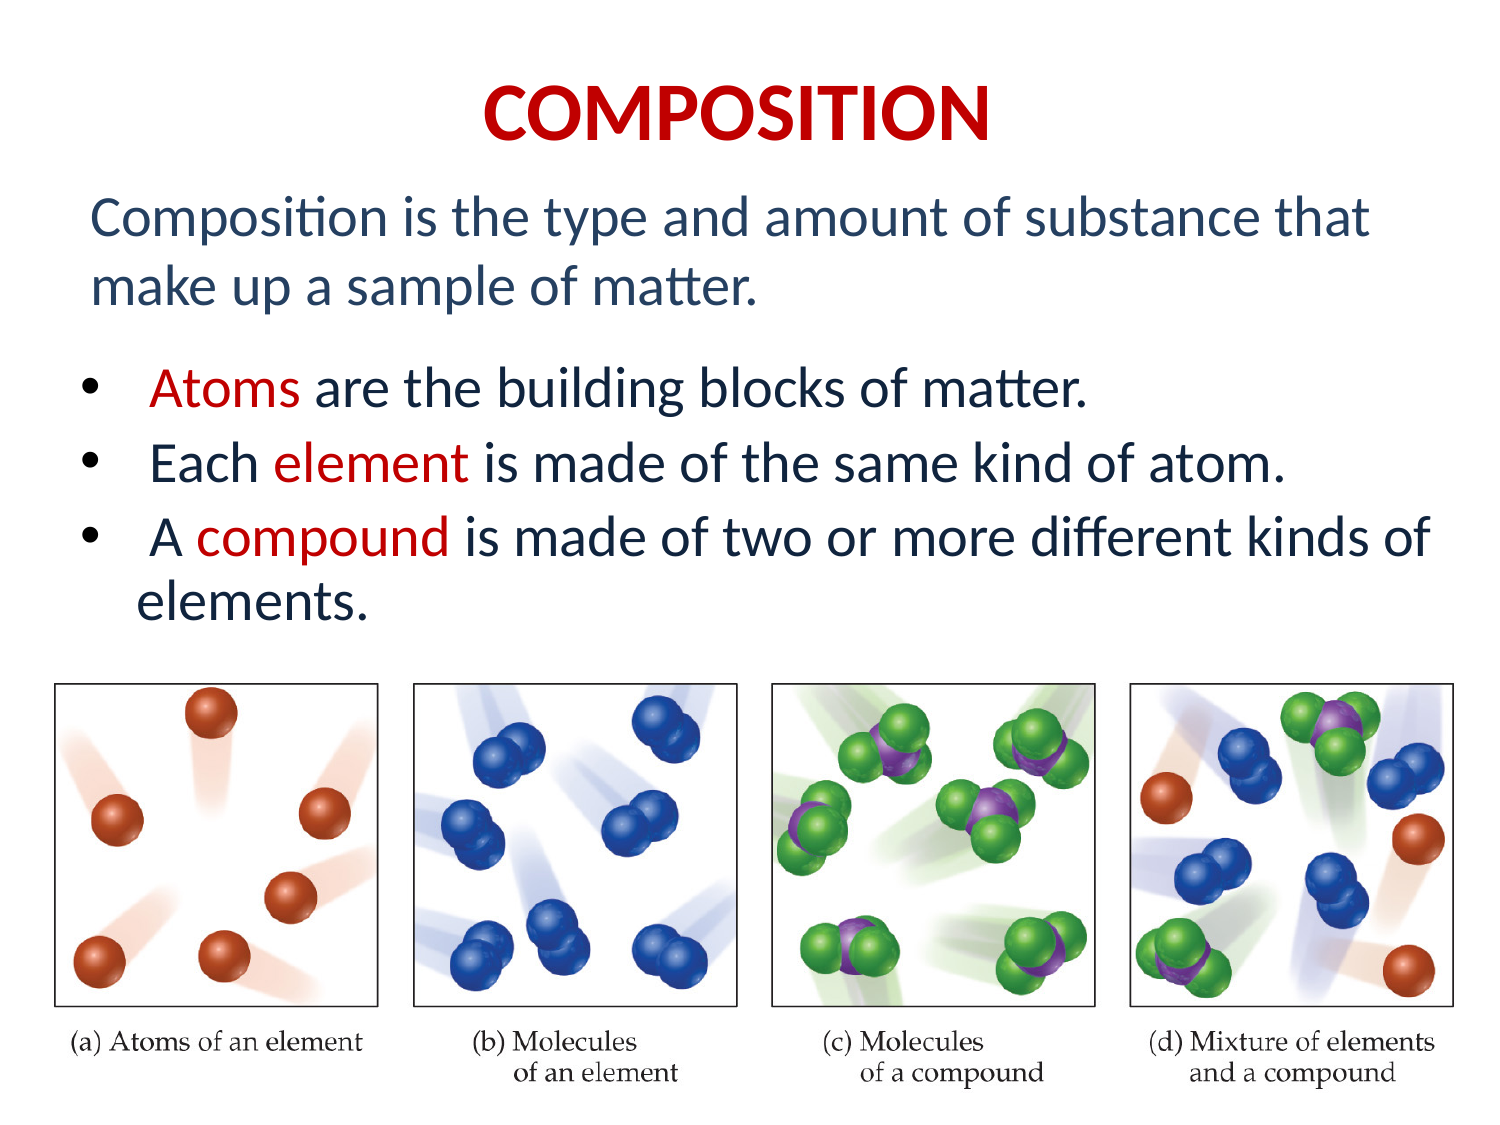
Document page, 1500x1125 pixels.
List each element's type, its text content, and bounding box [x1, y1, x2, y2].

text_box Composition [100, 50, 1376, 125]
text_box Composition is the type and amount of substance that make up a sample of matter. [74, 125, 1438, 325]
text_box Atoms are the building blocks of matter. Each element is made of the same kind of atom. A compound is made of two or more different kinds of elements. [65, 349, 1500, 663]
picture [45, 674, 1463, 1101]
